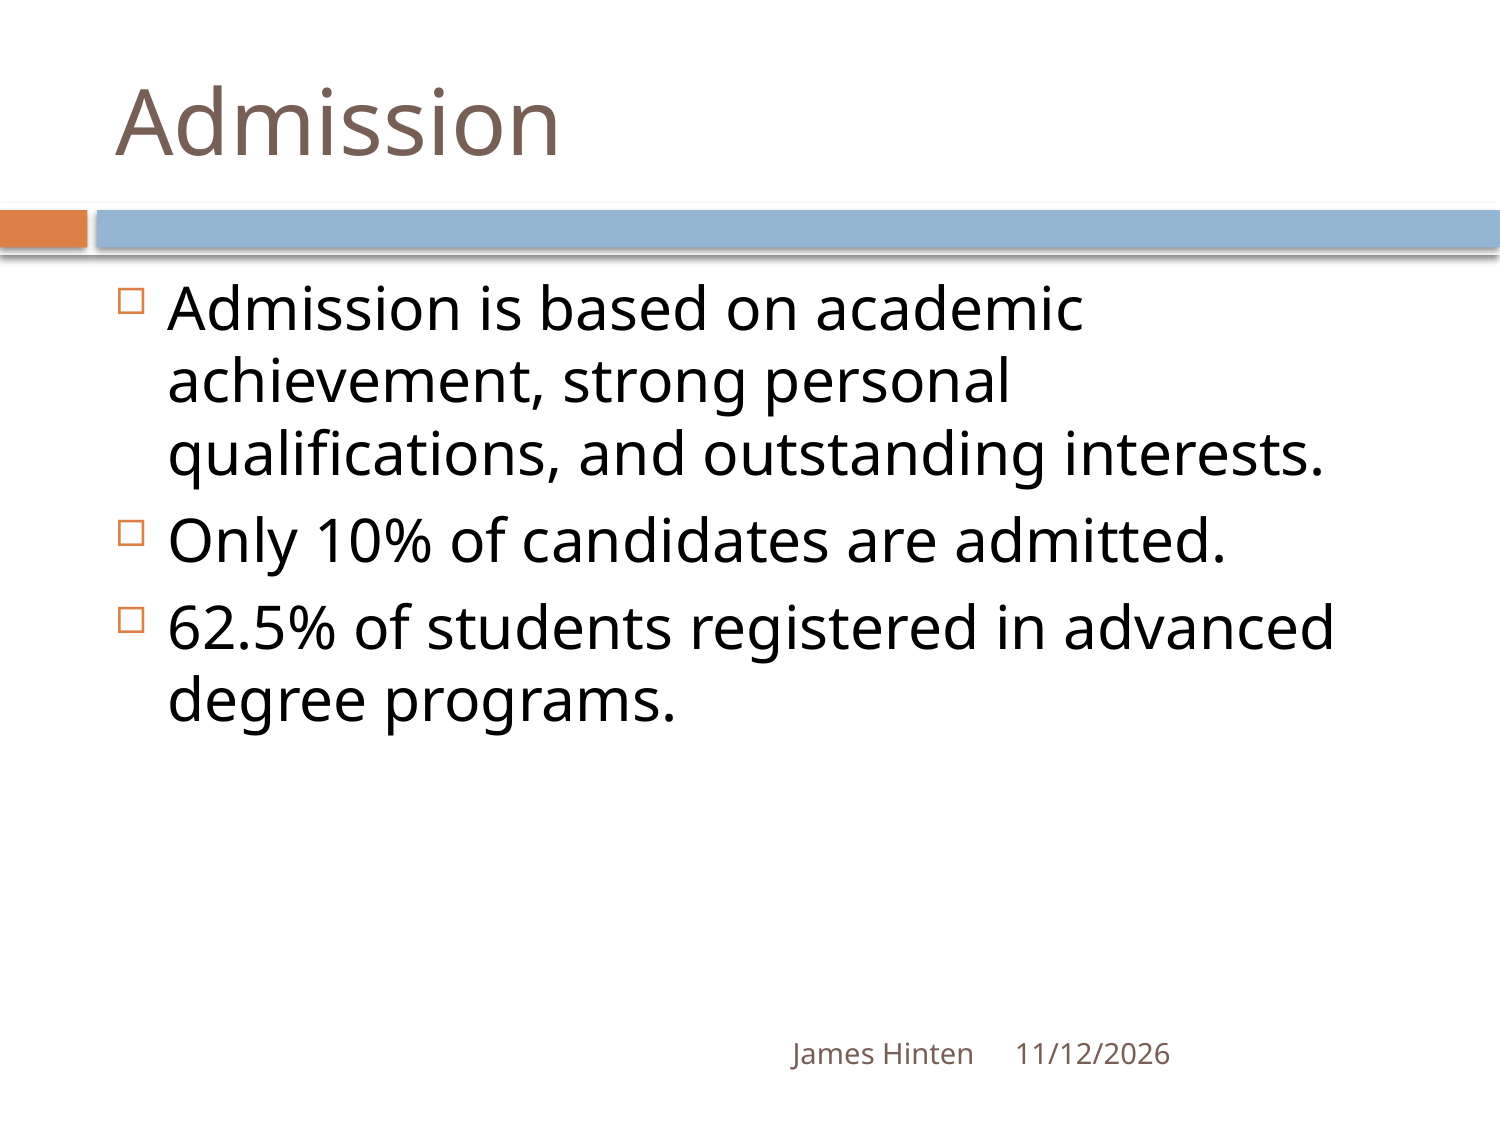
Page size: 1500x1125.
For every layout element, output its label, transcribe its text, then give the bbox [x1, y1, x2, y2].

footer James Hinten [99, 1024, 990, 1085]
title Admission [100, 37, 1438, 200]
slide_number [999, 1025, 1438, 1085]
list Admission is based on academic achievement, strong personal qualifications, and outstanding interests. Only 10% of candidates are admitted. 62.5% of students registered in advanced degree programs. [100, 262, 1438, 1000]
